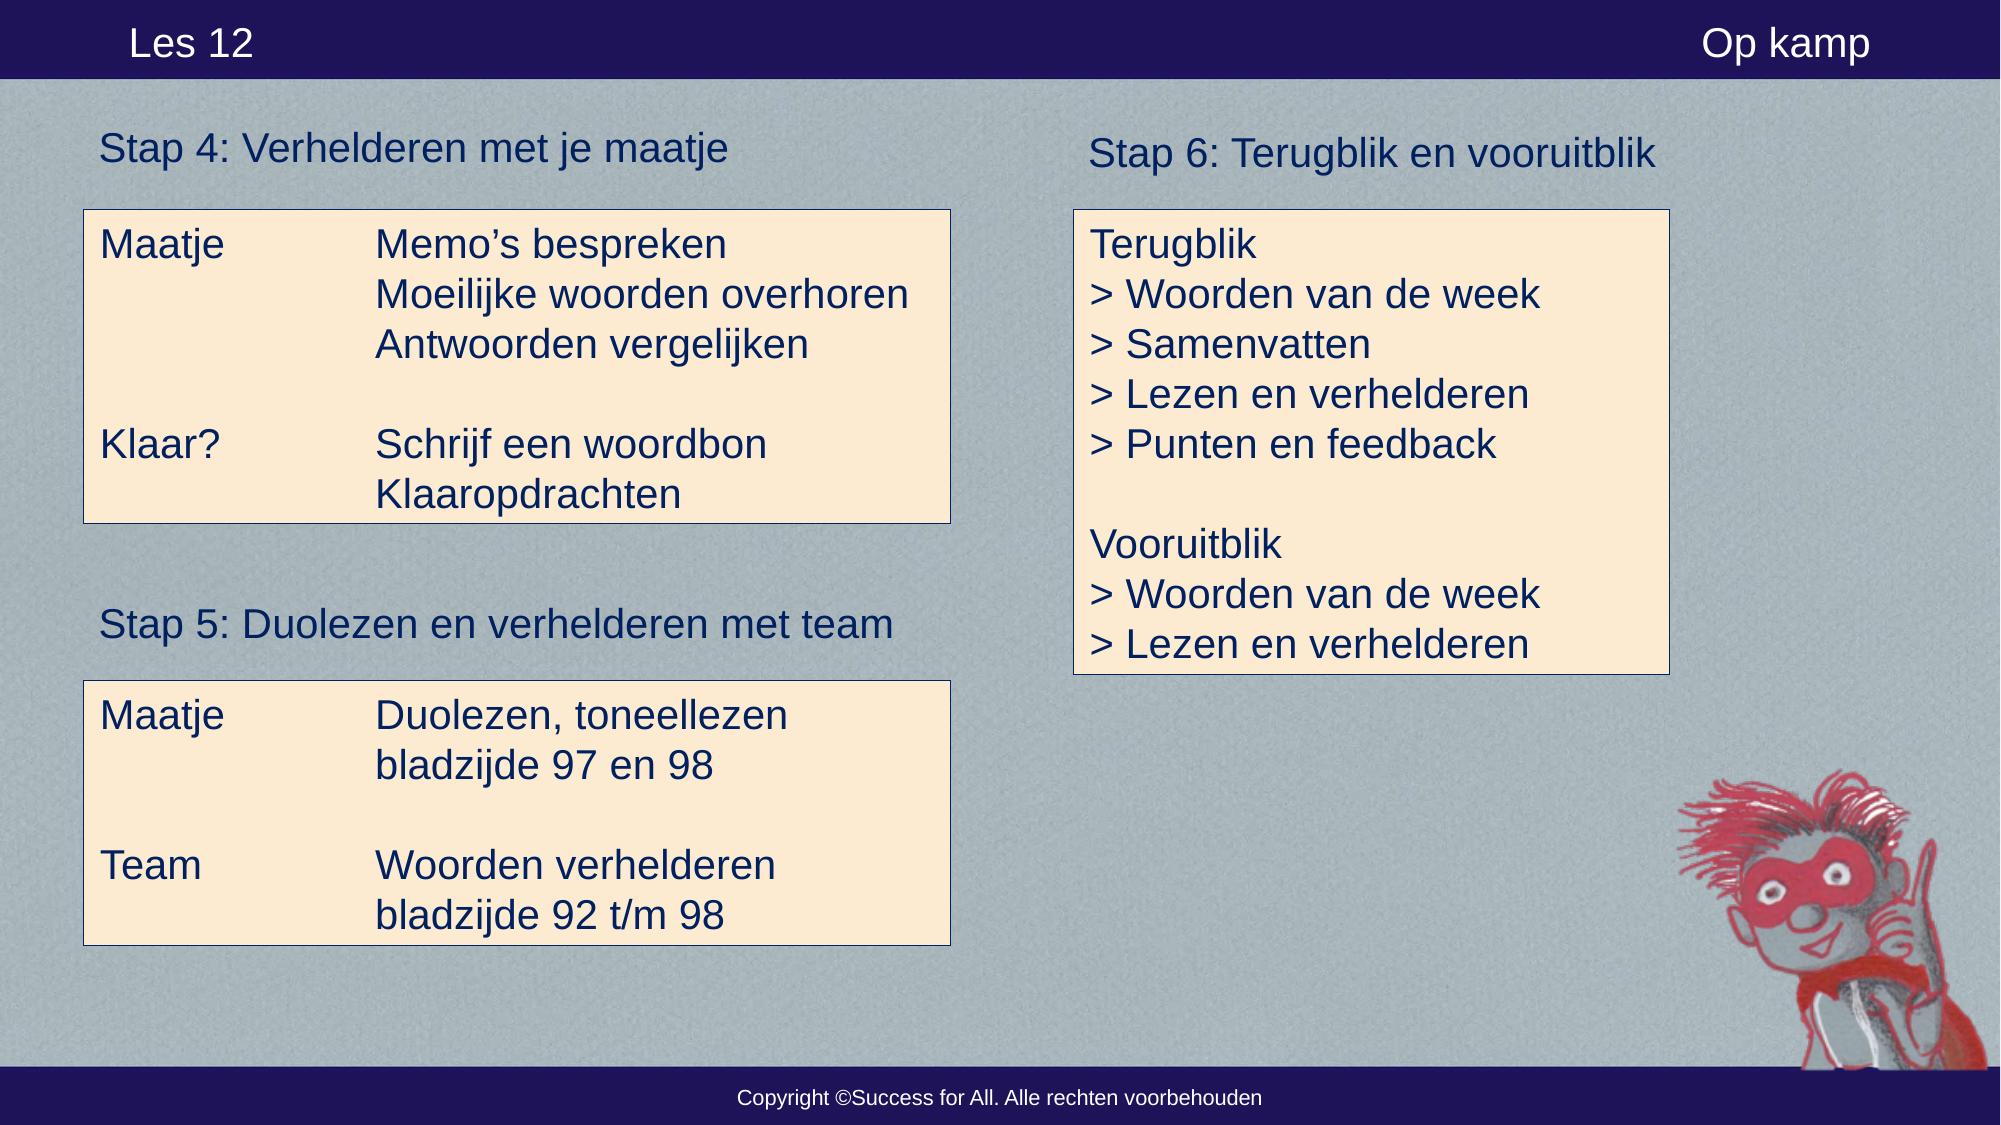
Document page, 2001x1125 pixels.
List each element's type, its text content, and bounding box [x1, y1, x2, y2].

text_box Les 12 [114, 8, 354, 73]
text_box Maatje Memo’s bespreken Moeilijke woorden overhoren Antwoorden vergelijken Klaar? Schrijf een woordbon Klaaropdrachten [83, 209, 951, 524]
text_box Stap 4: Verhelderen met je maatje [83, 113, 876, 179]
picture [0, 0, 2001, 1125]
text_box Terugblik > Woorden van de week > Samenvatten > Lezen en verhelderen > Punten en feedback Vooruitblik > Woorden van de week > Lezen en verhelderen [1073, 209, 1670, 675]
text_box Stap 6: Terugblik en vooruitblik [1073, 118, 1866, 184]
text_box Stap 5: Duolezen en verhelderen met team [83, 589, 927, 655]
text_box Maatje Duolezen, toneellezen bladzijde 97 en 98 Team Woorden verhelderen bladzijde 92 t/m 98 [83, 680, 951, 946]
text_box Op kamp [999, 8, 1886, 73]
text_box Copyright ©Success for All. Alle rechten voorbehouden [0, 1076, 2000, 1125]
